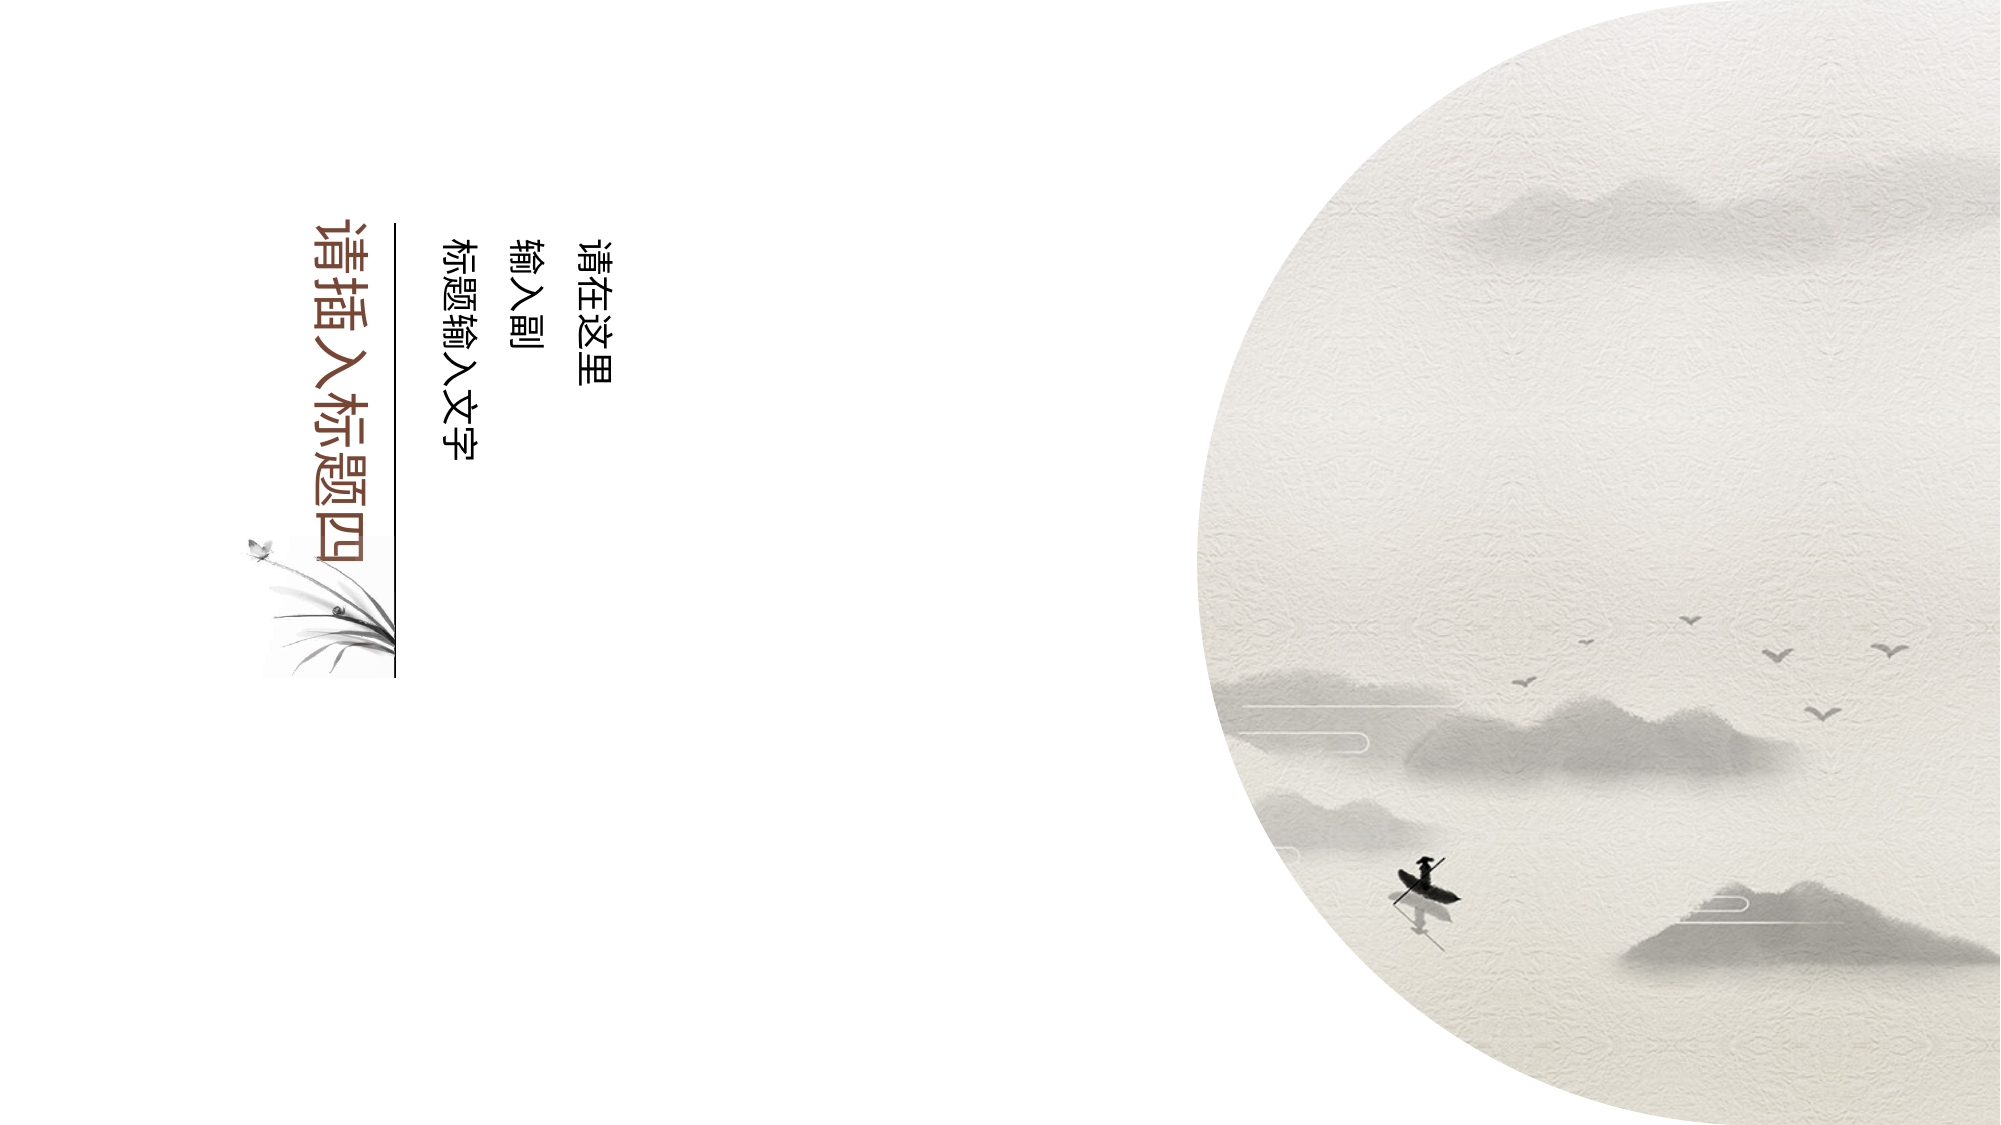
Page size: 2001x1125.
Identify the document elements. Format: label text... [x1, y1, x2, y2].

picture [240, 536, 395, 678]
text_box 请插入标题四 [283, 202, 385, 536]
text_box 请在这里 输入副 标题输入文字 [413, 223, 649, 479]
text_box [1196, 0, 2000, 1125]
